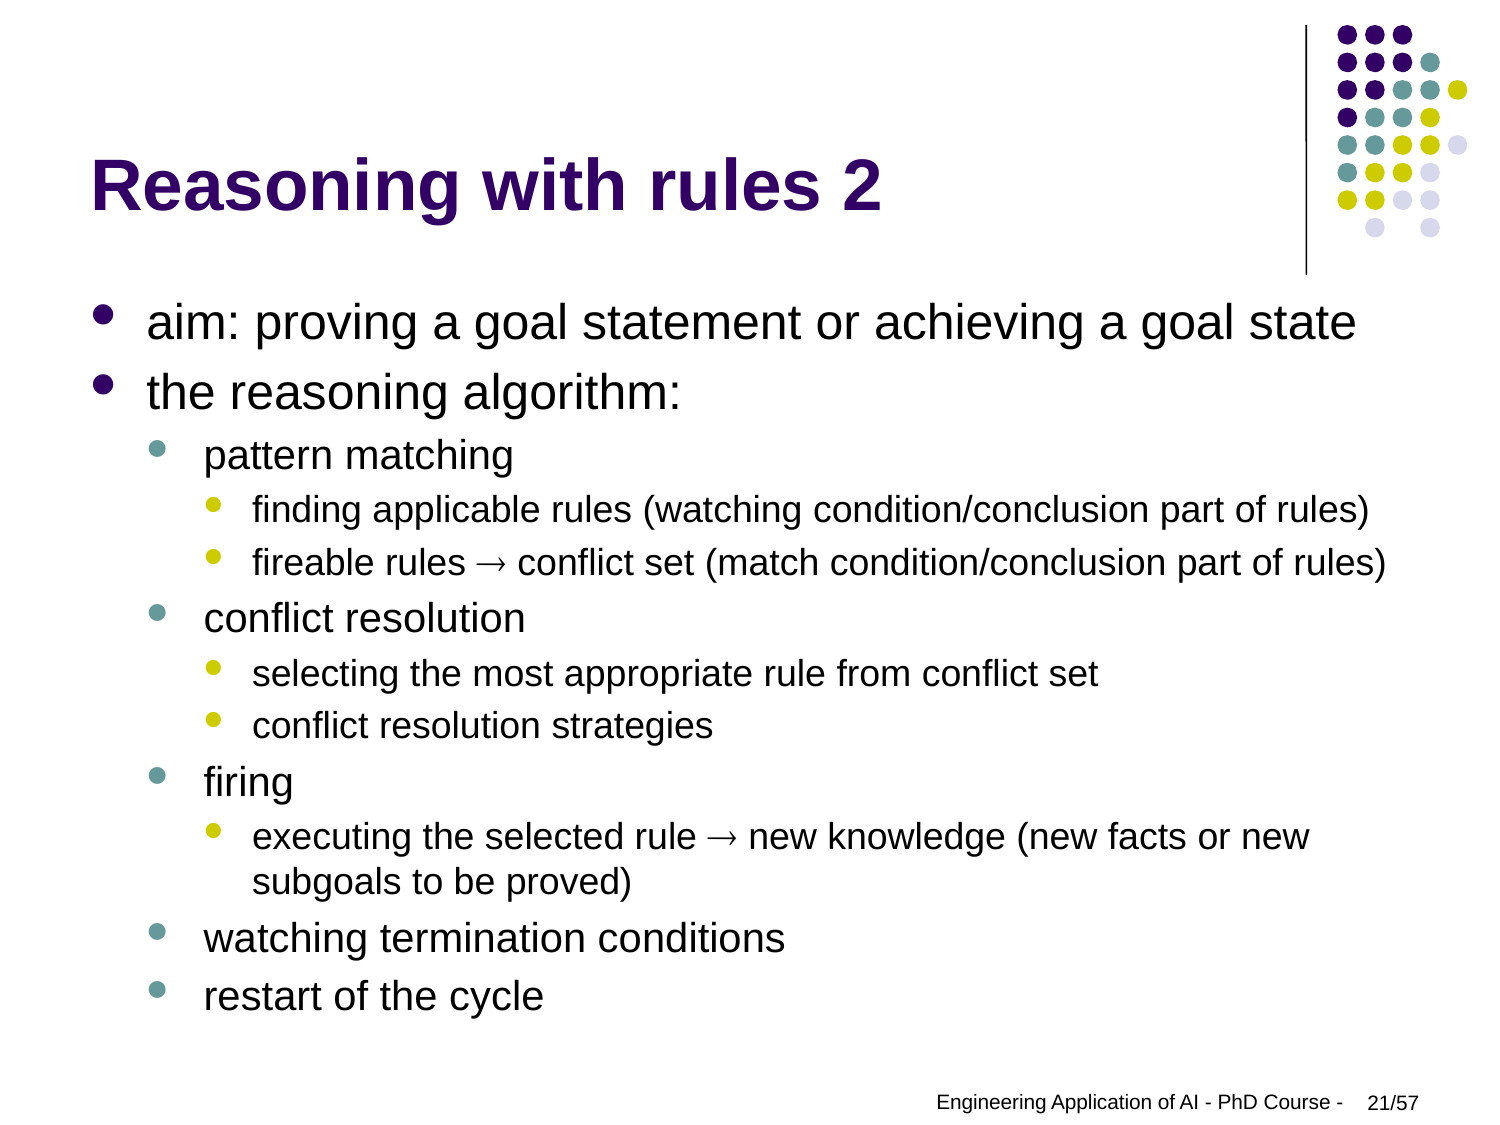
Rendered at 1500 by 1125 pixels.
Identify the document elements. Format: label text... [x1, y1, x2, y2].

list aim: proving a goal statement or achieving a goal state the reasoning algorithm: pattern matching finding applicable rules (watching condition/conclusion part of rules) fireable rules  conflict set (match condition/conclusion part of rules) conflict resolution selecting the most appropriate rule from conflict set conflict resolution strategies firing executing the selected rule  new knowledge (new facts or new subgoals to be proved) watching termination conditions restart of the cycle [74, 281, 1460, 1006]
footer Engineering Application of AI - PhD Course - [855, 1080, 1365, 1125]
slide_number 21/57 [1352, 1082, 1448, 1125]
title Reasoning with rules 2 [74, 19, 1313, 233]
